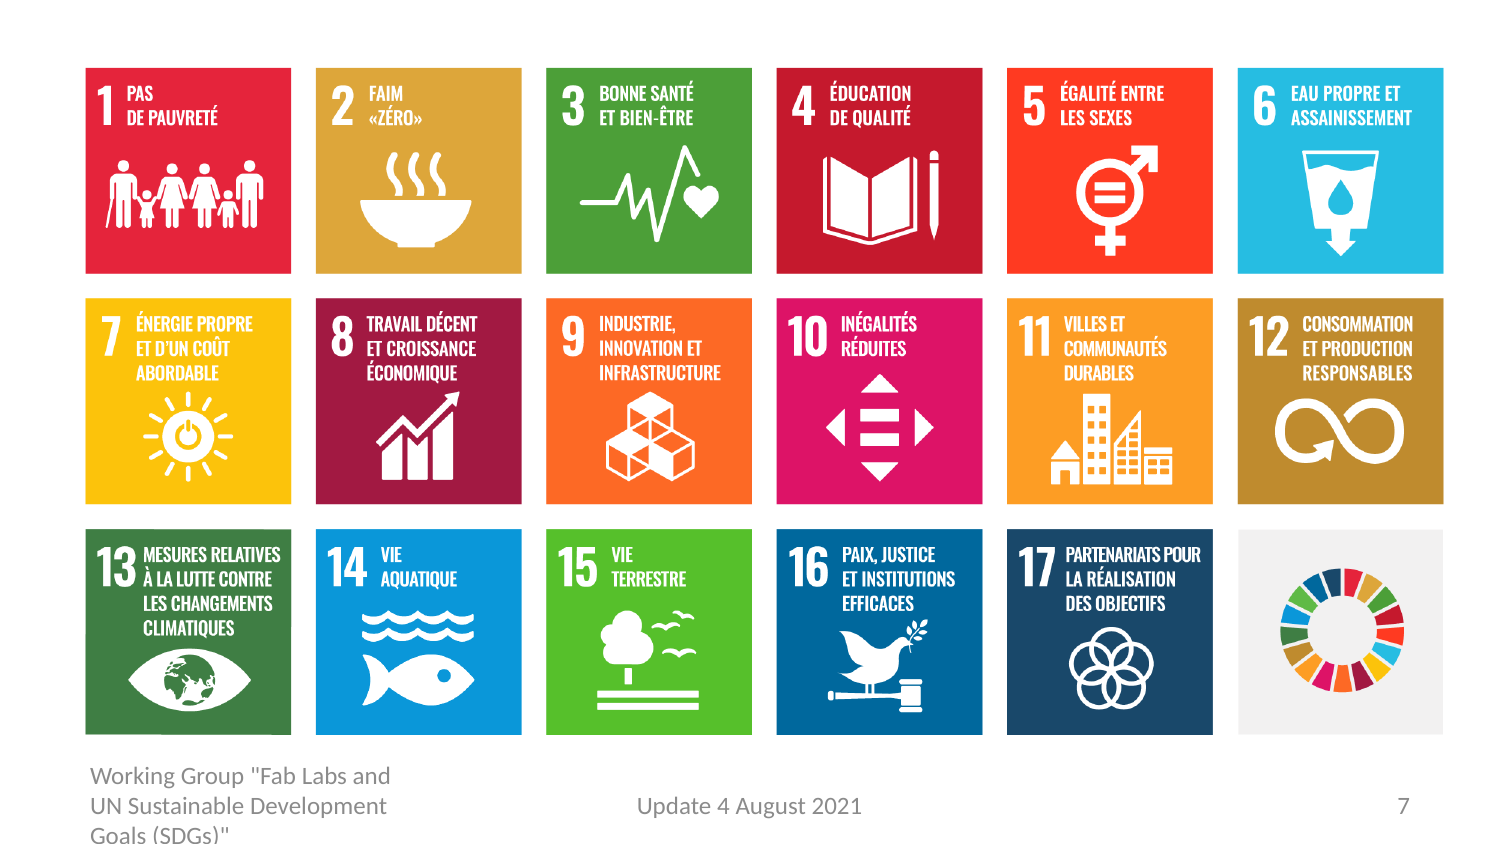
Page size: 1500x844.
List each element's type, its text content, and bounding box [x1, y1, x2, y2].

picture [76, 55, 1458, 743]
slide_number 7 [1074, 782, 1425, 827]
slide_number Working Group "Fab Labs and UN Sustainable Development Goals (SDGs)" [75, 782, 425, 827]
footer Update 4 August 2021 [512, 782, 988, 827]
